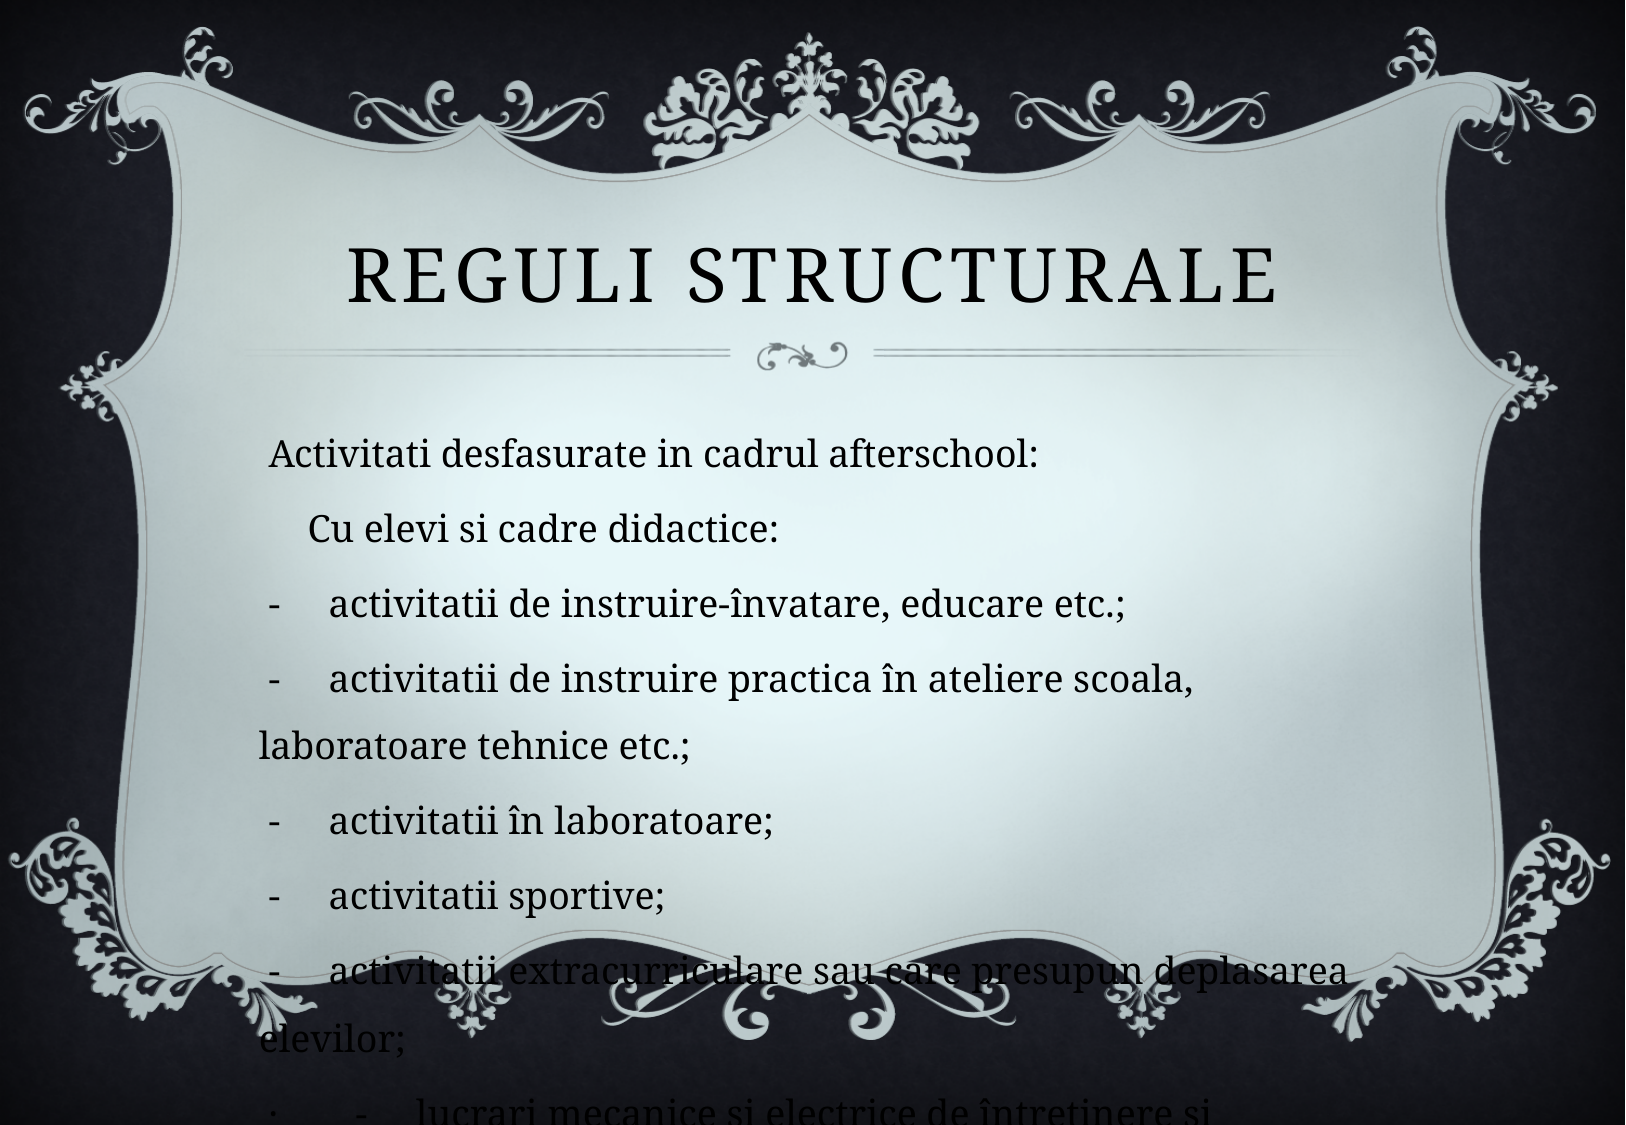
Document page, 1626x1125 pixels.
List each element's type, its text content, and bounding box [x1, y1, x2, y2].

picture [0, 0, 1625, 265]
picture [0, 419, 1625, 1125]
list Activitati desfasurate in cadrul afterschool: Cu elevi si cadre didactice: - activitatii de instruire-învatare, educare etc.; - activitatii de instruire practica în ateliere scoala, laboratoare tehnice etc.; - activitatii în laboratoare; - activitatii sportive; - activitatii extracurriculare sau care presupun deplasarea elevilor; · - lucrari mecanice si electrice de întretinere si reparatii; [243, 399, 1382, 901]
title REGULI STRUCTURALE [243, 212, 1382, 325]
